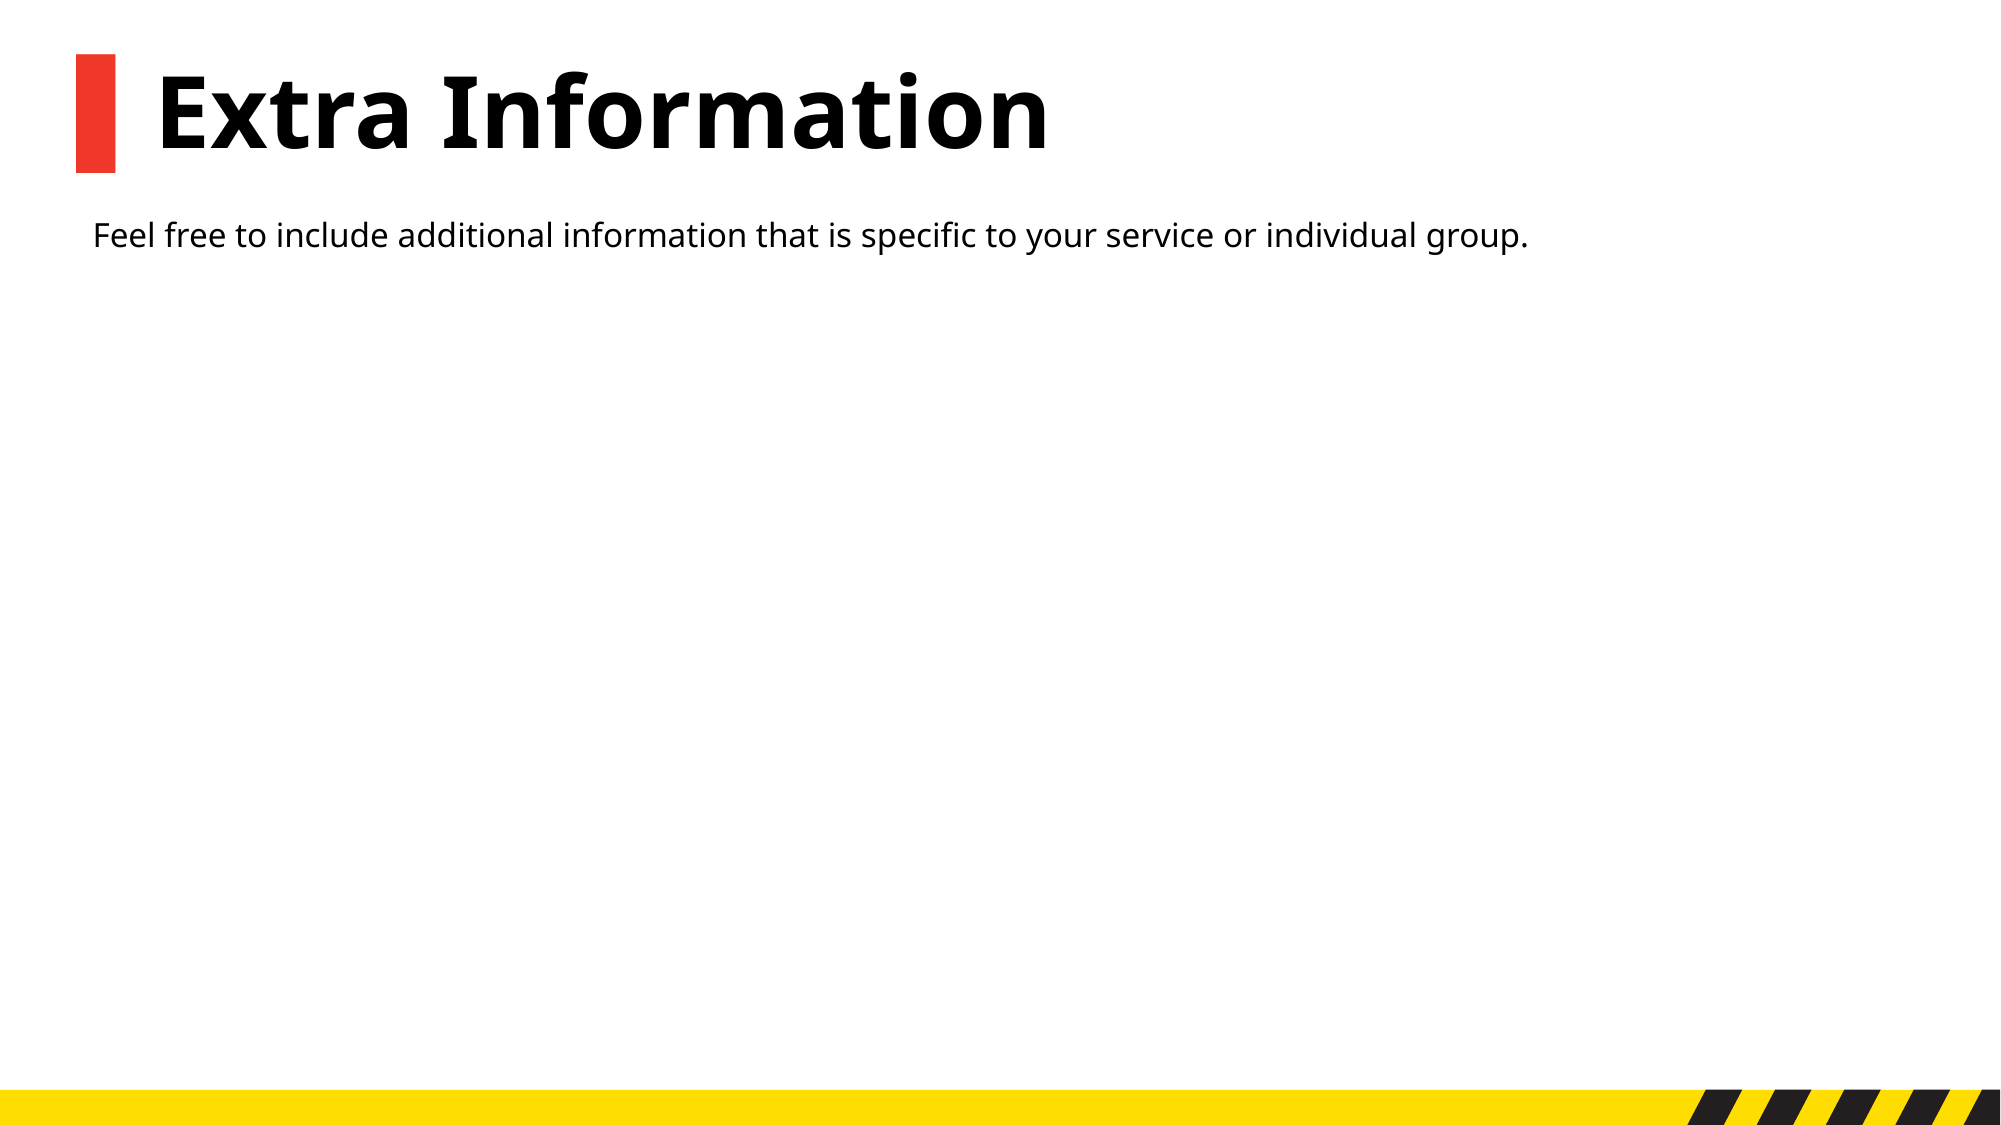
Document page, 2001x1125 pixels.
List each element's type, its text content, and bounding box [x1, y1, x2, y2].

text_box Feel free to include additional information that is specific to your service or individual group. [78, 204, 1923, 262]
text_box ▌Extra Information [62, 40, 1872, 176]
